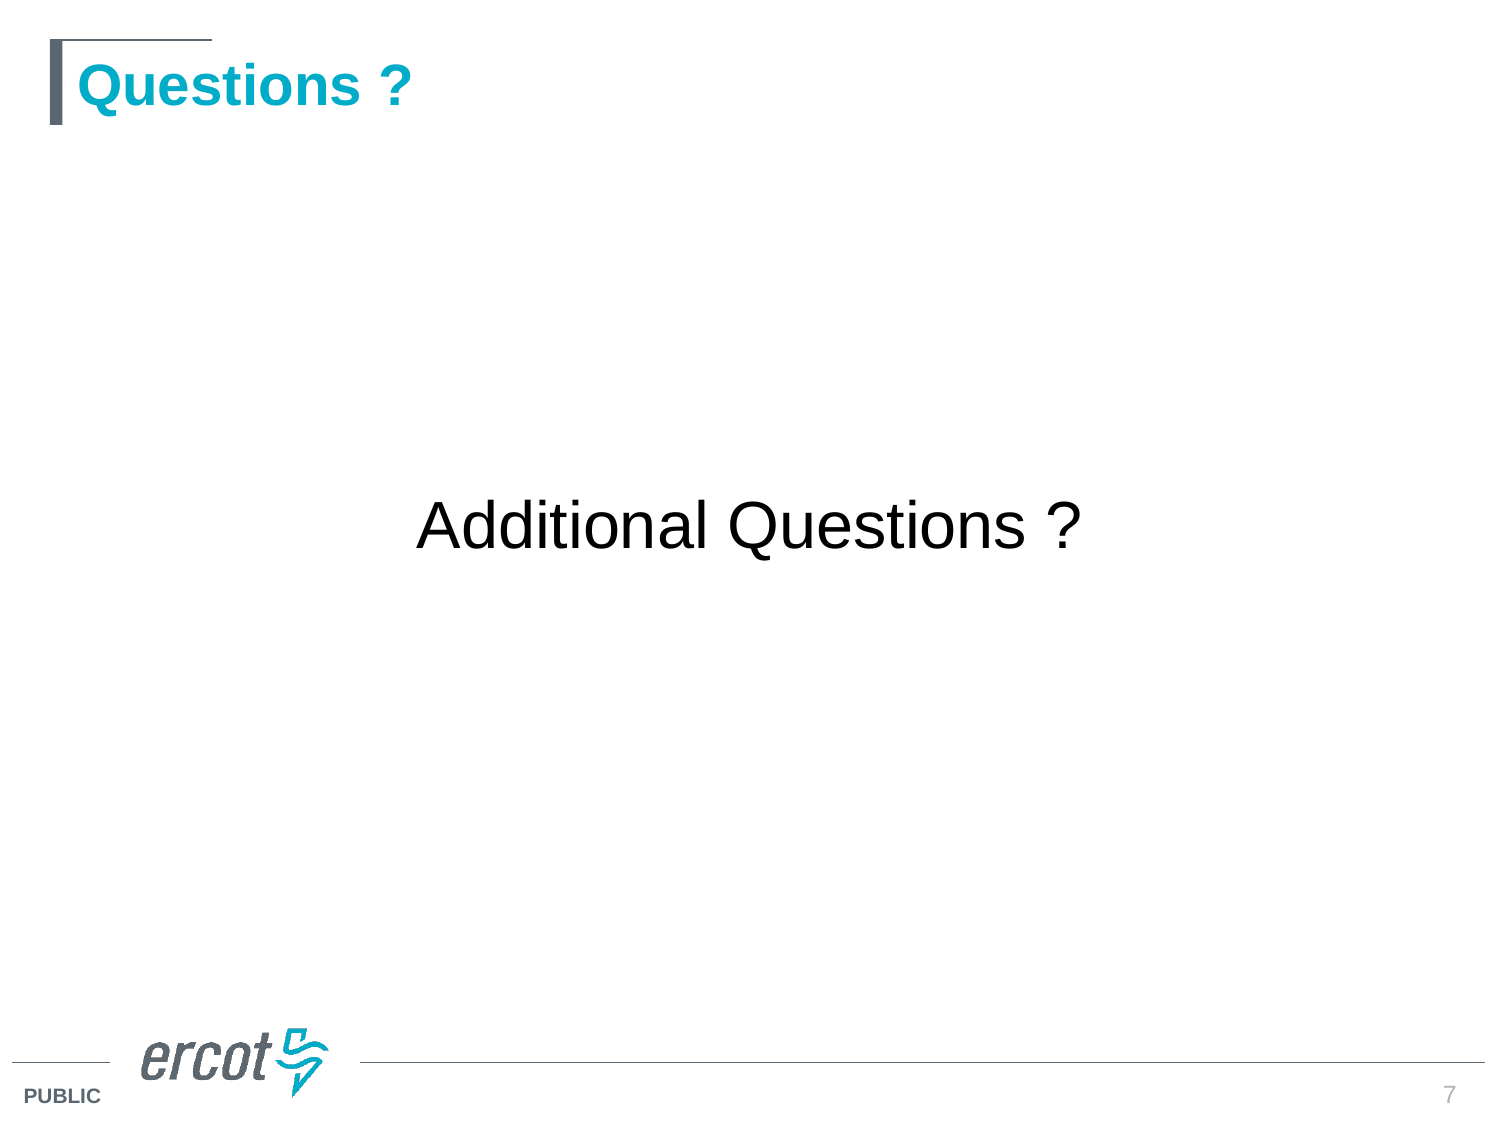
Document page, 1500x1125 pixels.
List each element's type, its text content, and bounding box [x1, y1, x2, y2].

picture [137, 1024, 332, 1100]
title Questions ? [62, 39, 1450, 138]
list Additional Questions ? [50, 474, 1450, 575]
slide_number 7 [1412, 1076, 1488, 1112]
